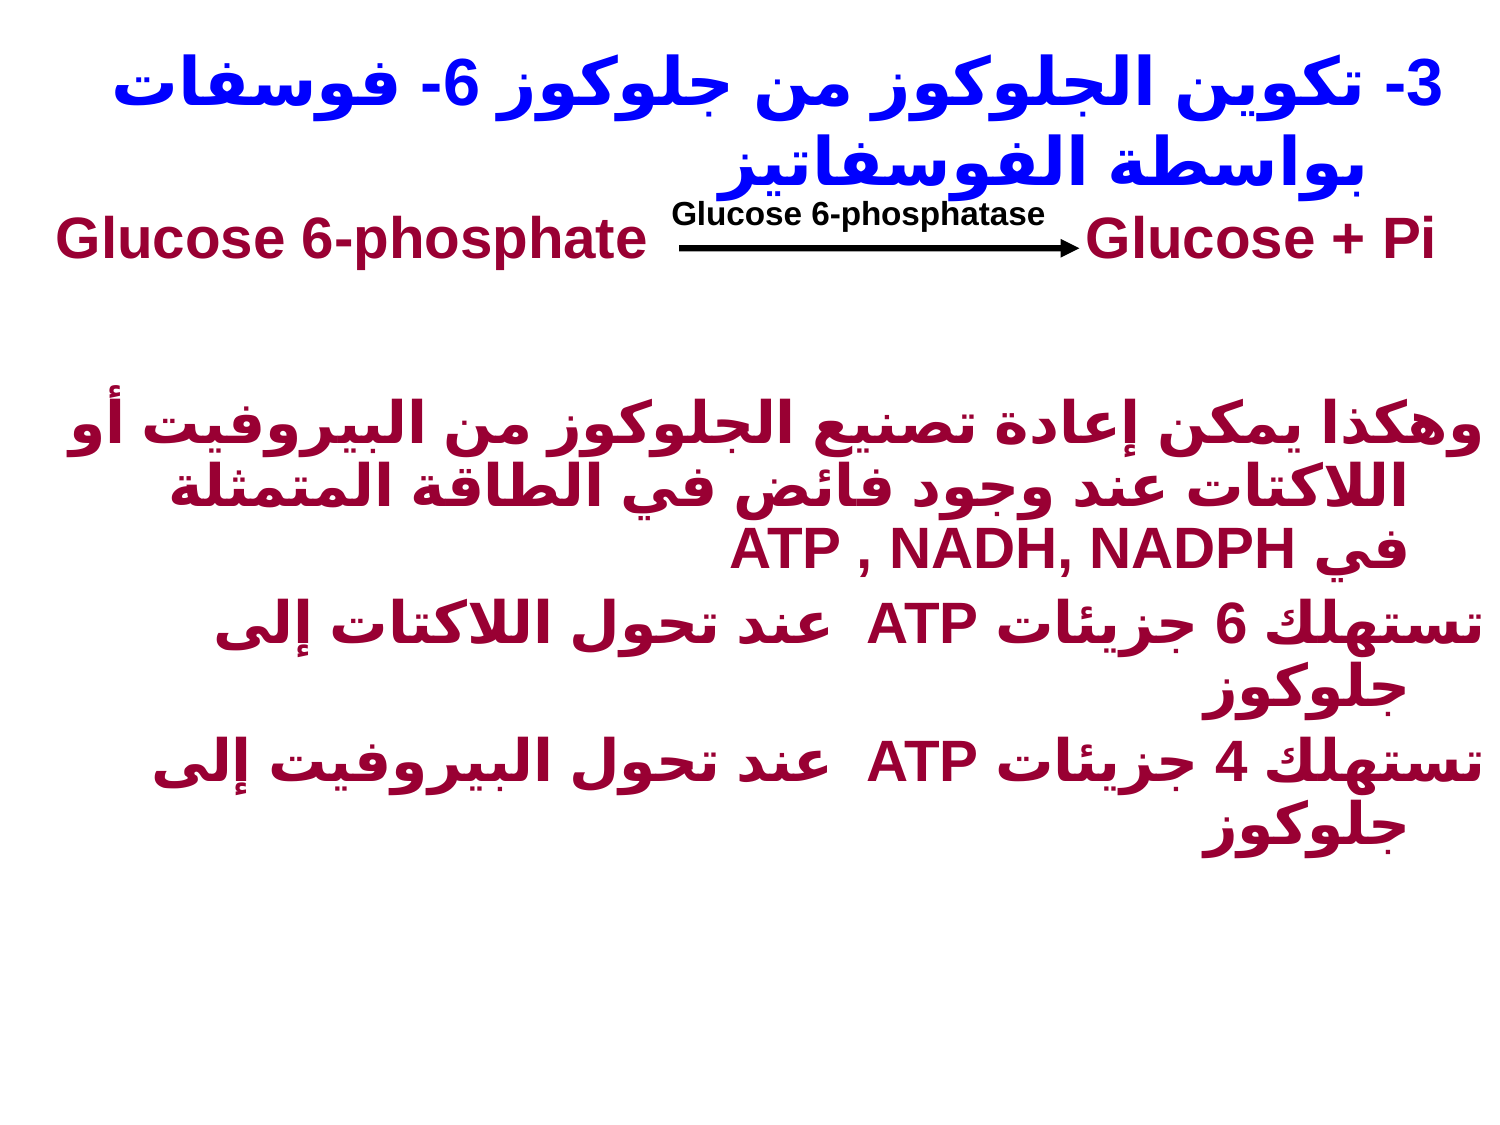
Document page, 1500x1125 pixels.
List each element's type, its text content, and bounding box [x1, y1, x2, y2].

list 3- تكوين الجلوكوز من جلوكوز 6- فوسفات بواسطة الفوسفاتيز [40, 30, 1460, 150]
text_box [40, 184, 1460, 284]
text_box وهكذا يمكن إعادة تصنيع الجلوكوز من البيروفيت أو اللاكتات عند وجود فائض في الطاقة المتمثلة في ATP , NADH, NADPH تستهلك 6 جزيئات ATP عند تحول اللاكتات إلى جلوكوز تستهلك 4 جزيئات ATP عند تحول البيروفيت إلى جلوكوز [53, 385, 1500, 1035]
